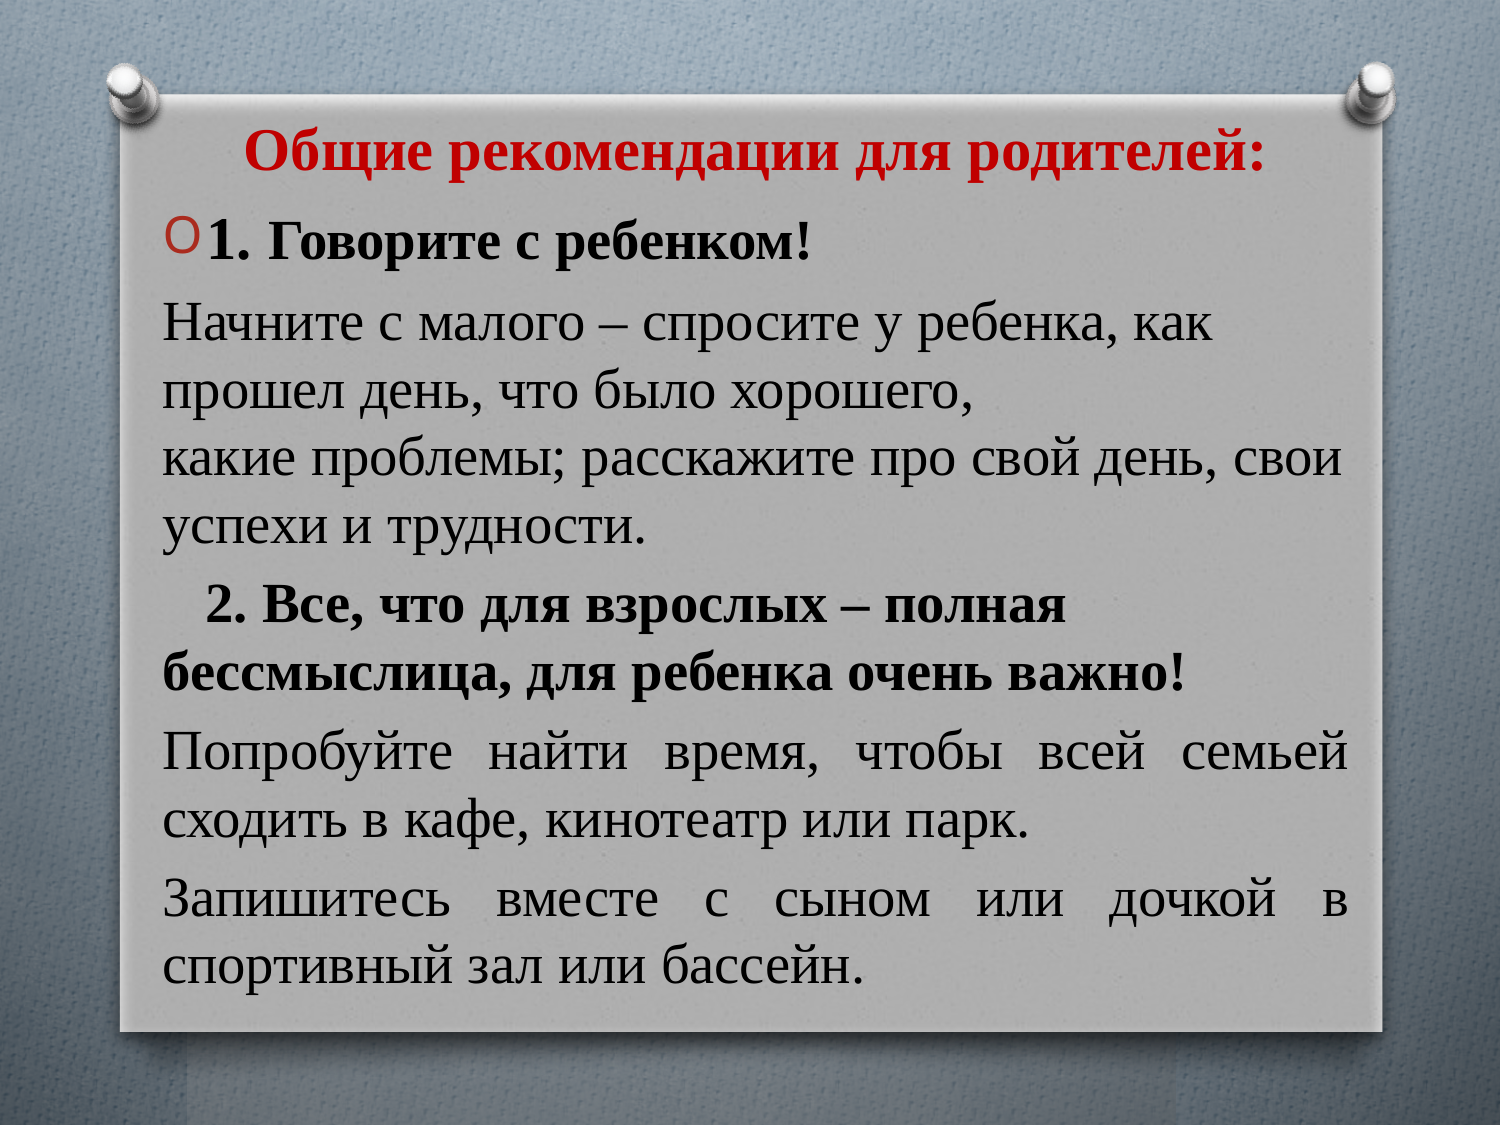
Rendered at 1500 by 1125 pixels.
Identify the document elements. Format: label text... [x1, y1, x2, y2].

list Общие рекомендации для родителей: 1. Говорите с ребенком! Начните с малого – спросите у ребенка, как прошел день, что было хорошего, какие проблемы; расскажите про свой день, свои успехи и трудности. 2. Все, что для взрослых – полная бессмыслица, для ребенка очень важно! Попробуйте найти время, чтобы всей семьей сходить в кафе, кинотеатр или парк. Запишитесь вместе с сыном или дочкой в спортивный зал или бассейн. [147, 101, 1365, 1005]
picture [75, 29, 198, 147]
picture [1317, 35, 1439, 151]
